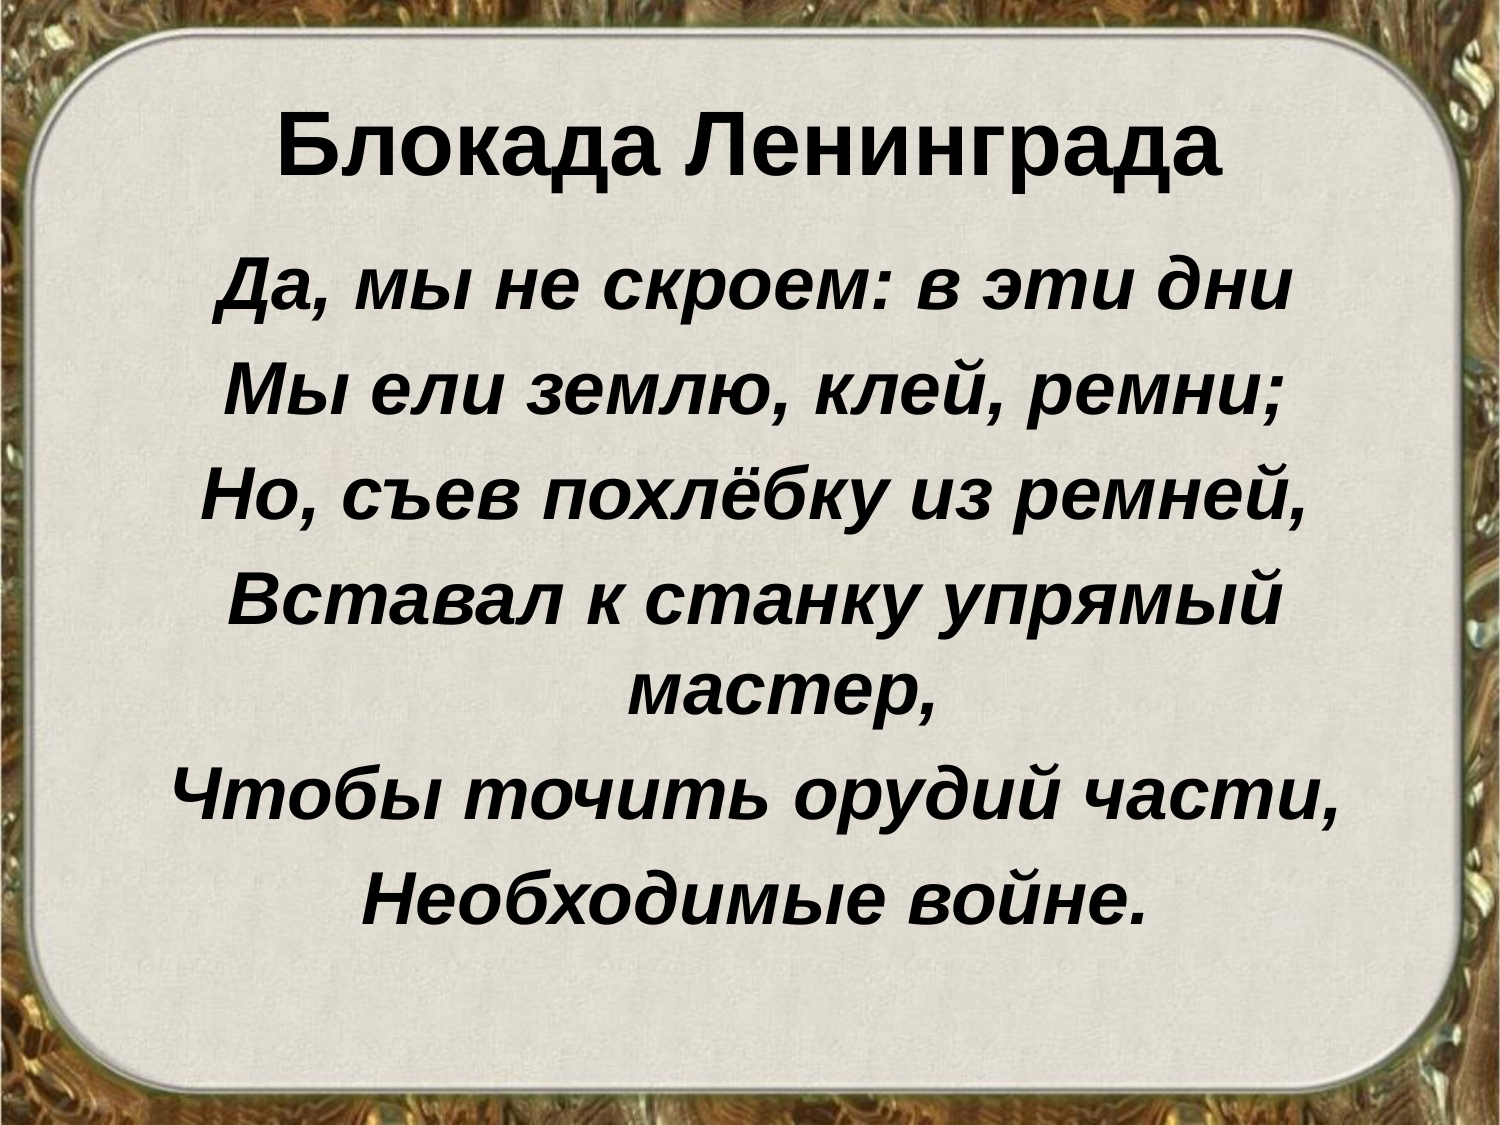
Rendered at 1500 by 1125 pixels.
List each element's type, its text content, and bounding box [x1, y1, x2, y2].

list Да, мы не скроем: в эти дни Мы ели землю, клей, ремни; Но, съев похлёбку из ремней, Вставал к станку упрямый мастер, Чтобы точить орудий части, Необходимые войне. [112, 227, 1400, 1125]
picture [0, 0, 1500, 1125]
title Блокада Ленинграда [75, 45, 1425, 233]
